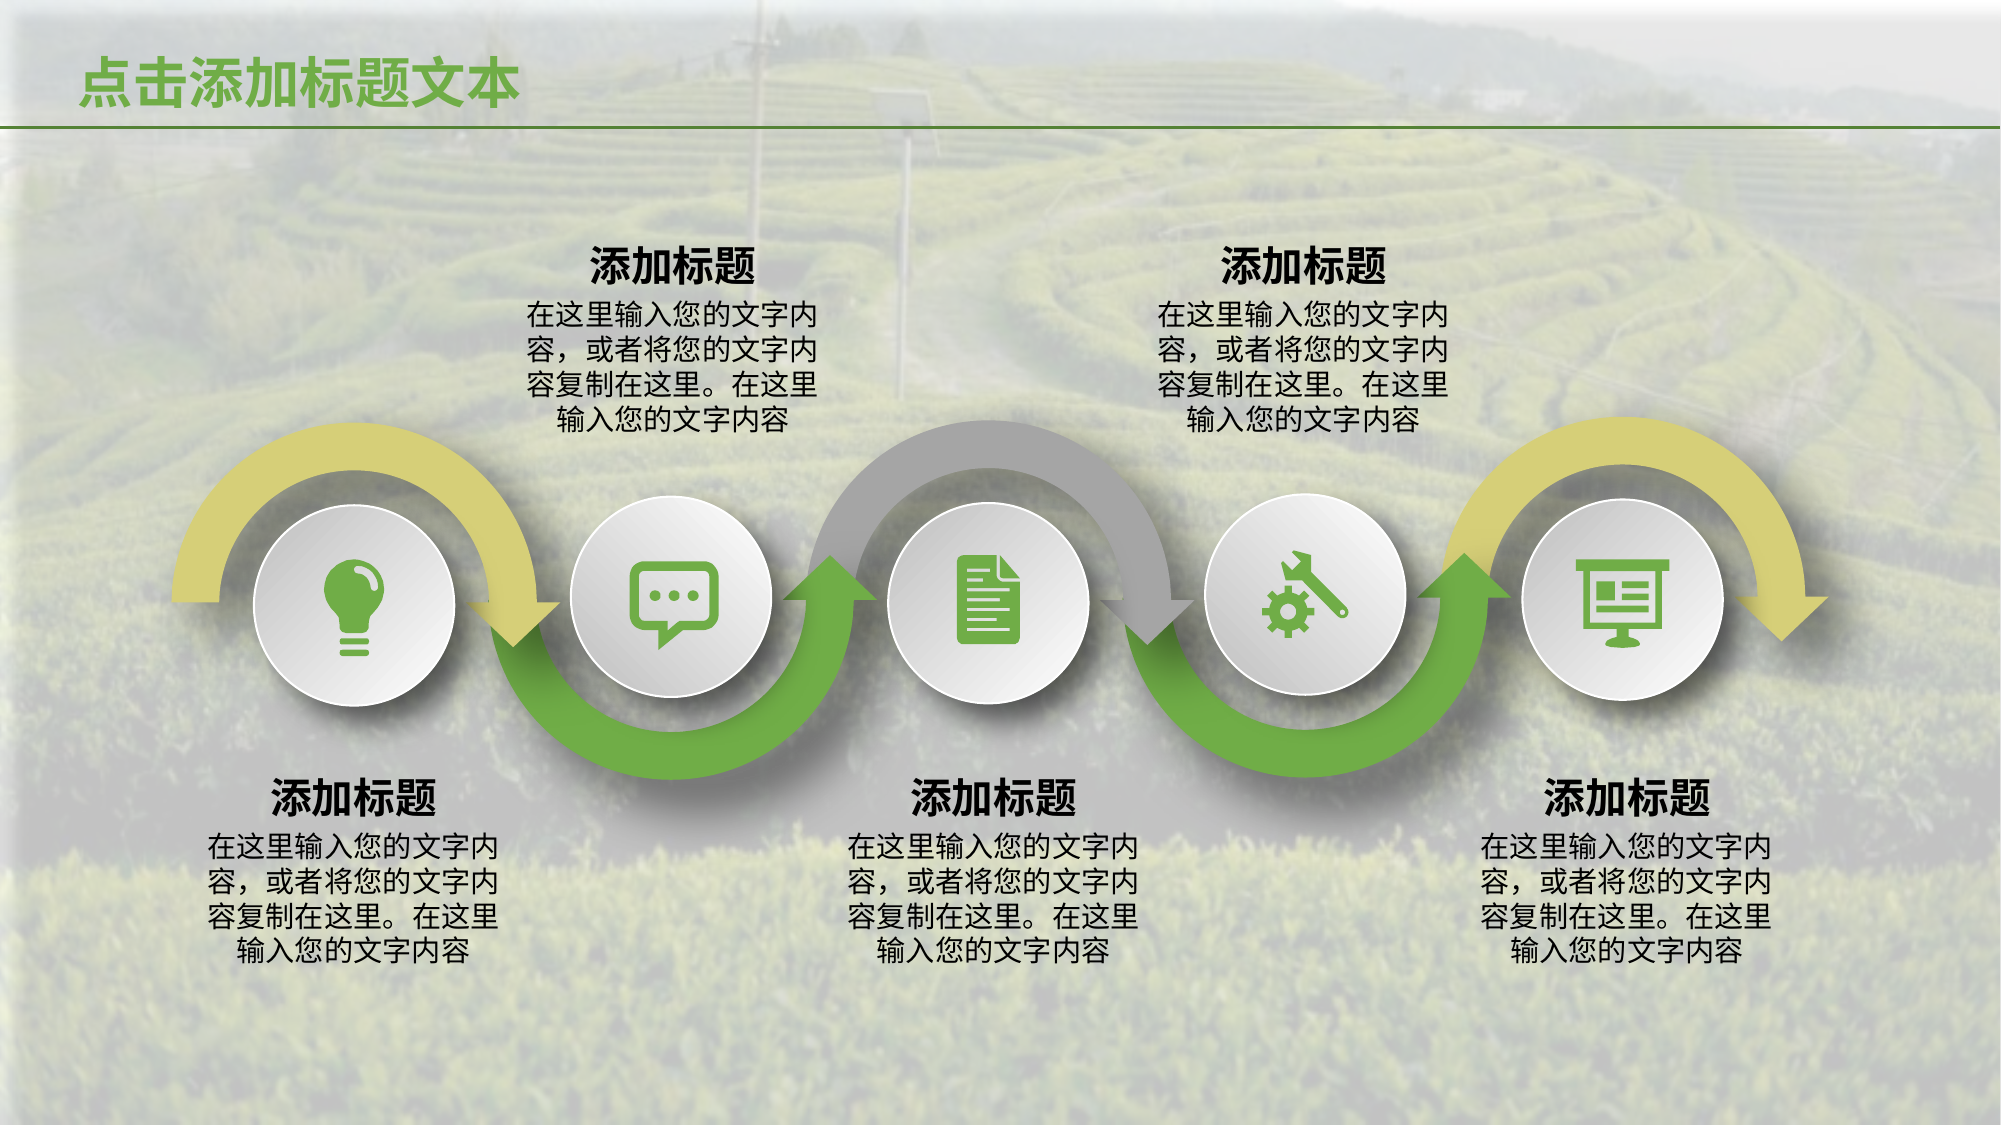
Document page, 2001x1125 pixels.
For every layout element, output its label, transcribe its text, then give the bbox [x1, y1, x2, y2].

text_box [170, 421, 563, 649]
text_box 添加标题 [1145, 232, 1462, 288]
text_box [1575, 559, 1670, 648]
text_box 添加标题 [515, 232, 831, 288]
text_box [1155, 551, 1515, 779]
text_box [569, 495, 773, 699]
text_box 添加标题 [836, 763, 1152, 820]
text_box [323, 559, 385, 657]
text_box [1442, 415, 1832, 643]
text_box 添加标题 [1469, 763, 1785, 820]
text_box [252, 504, 456, 707]
text_box 在这里输入您的文字内容，或者将您的文字内容复制在这里。在这里输入您的文字内容 [1452, 820, 1802, 976]
text_box 在这里输入您的文字内容，或者将您的文字内容复制在这里。在这里输入您的文字内容 [1129, 288, 1478, 444]
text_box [1262, 550, 1349, 638]
text_box 添加标题 [195, 763, 512, 820]
text_box 在这里输入您的文字内容，或者将您的文字内容复制在这里。在这里输入您的文字内容 [179, 820, 528, 976]
text_box [522, 553, 880, 781]
text_box [1521, 498, 1724, 701]
text_box 在这里输入您的文字内容，或者将您的文字内容复制在这里。在这里输入您的文字内容 [819, 820, 1168, 976]
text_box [629, 561, 719, 651]
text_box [956, 555, 1020, 645]
text_box 点击添加标题文本 [63, 40, 537, 122]
text_box [887, 501, 1090, 705]
text_box [1204, 493, 1407, 696]
text_box 在这里输入您的文字内容，或者将您的文字内容复制在这里。在这里输入您的文字内容 [498, 288, 848, 444]
text_box [808, 419, 1198, 647]
